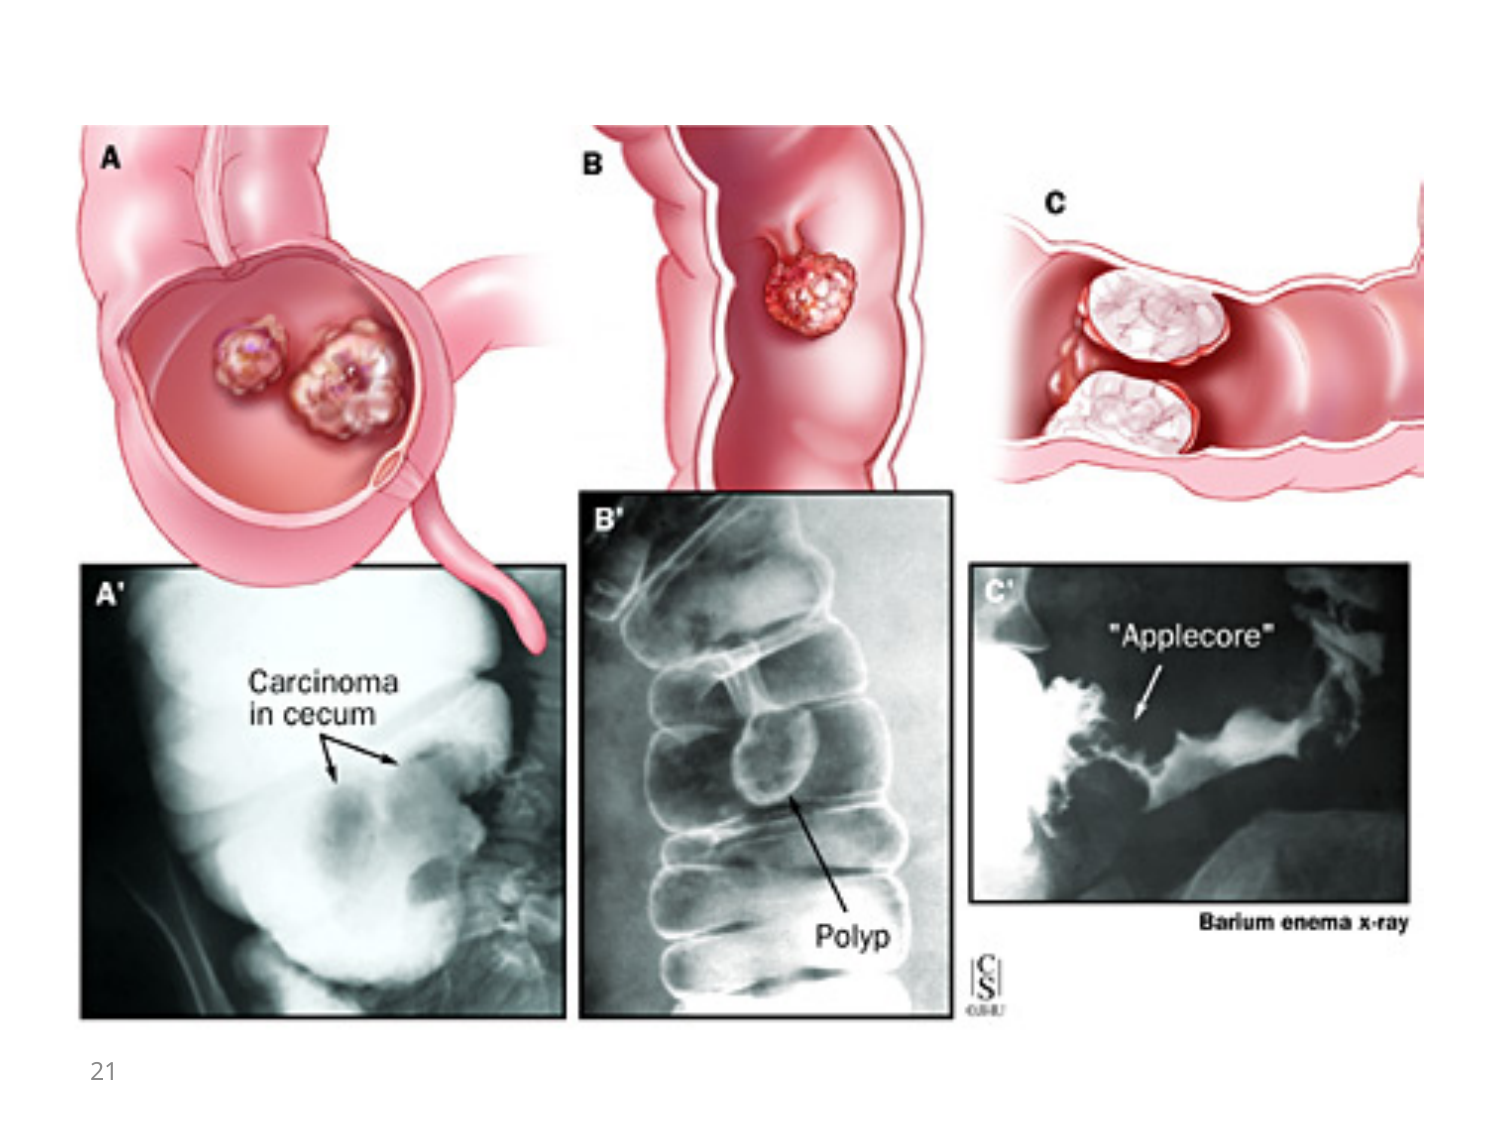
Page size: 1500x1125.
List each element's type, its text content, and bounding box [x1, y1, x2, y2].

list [52, 125, 1424, 1045]
slide_number 21 [75, 1053, 425, 1103]
